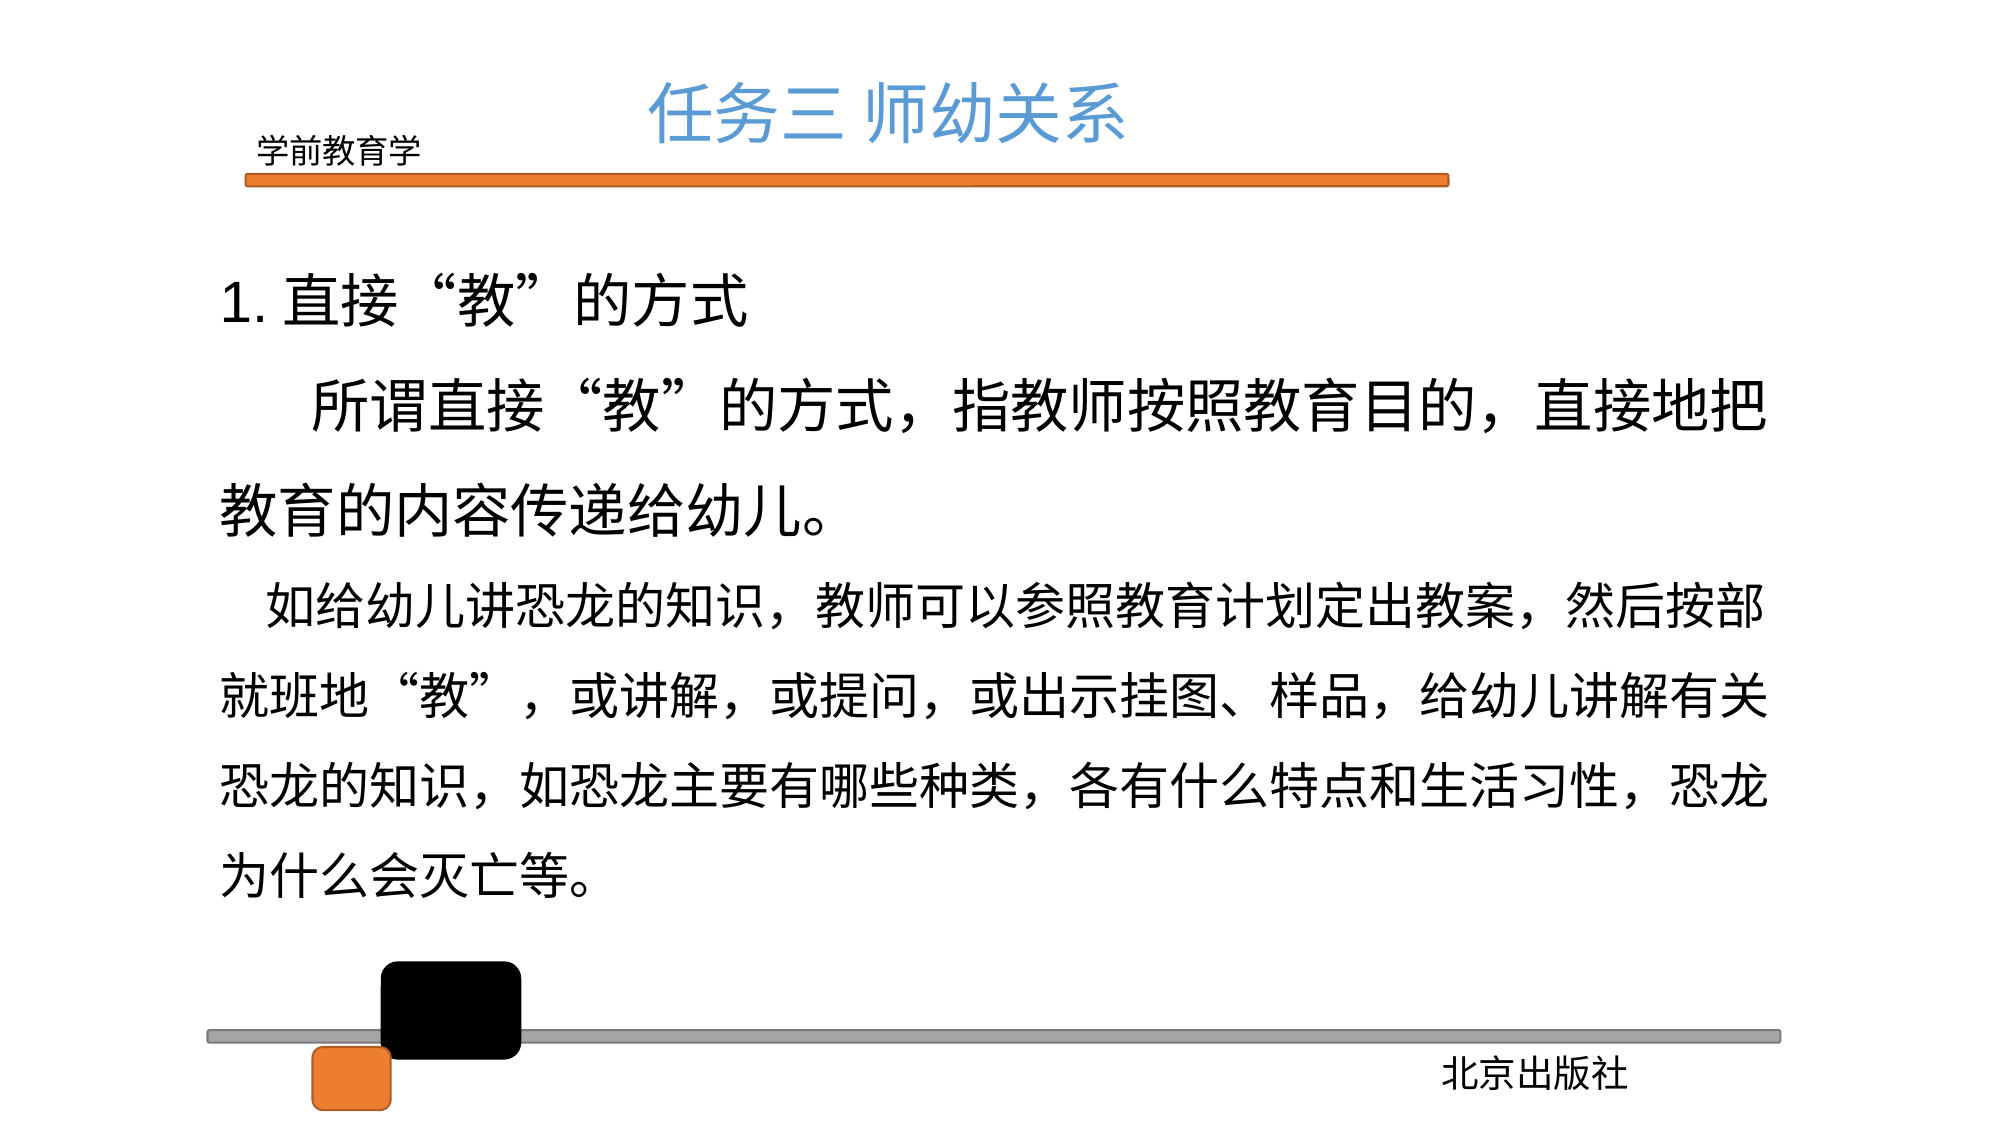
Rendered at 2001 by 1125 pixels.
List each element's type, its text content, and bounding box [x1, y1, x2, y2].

text_box 任务三 师幼关系 [632, 64, 1577, 158]
text_box 1.直接“教”的方式 所谓直接“教”的方式，指教师按照教育目的，直接地把教育的内容传递给幼儿。 如给幼儿讲恐龙的知识，教师可以参照教育计划定出教案，然后按部就班地“教”，或讲解，或提问，或出示挂图、样品，给幼儿讲解有关恐龙的知识，如恐龙主要有哪些种类，各有什么特点和生活习性，恐龙为什么会灭亡等。 [204, 222, 1796, 912]
text_box [291, 158, 1659, 222]
